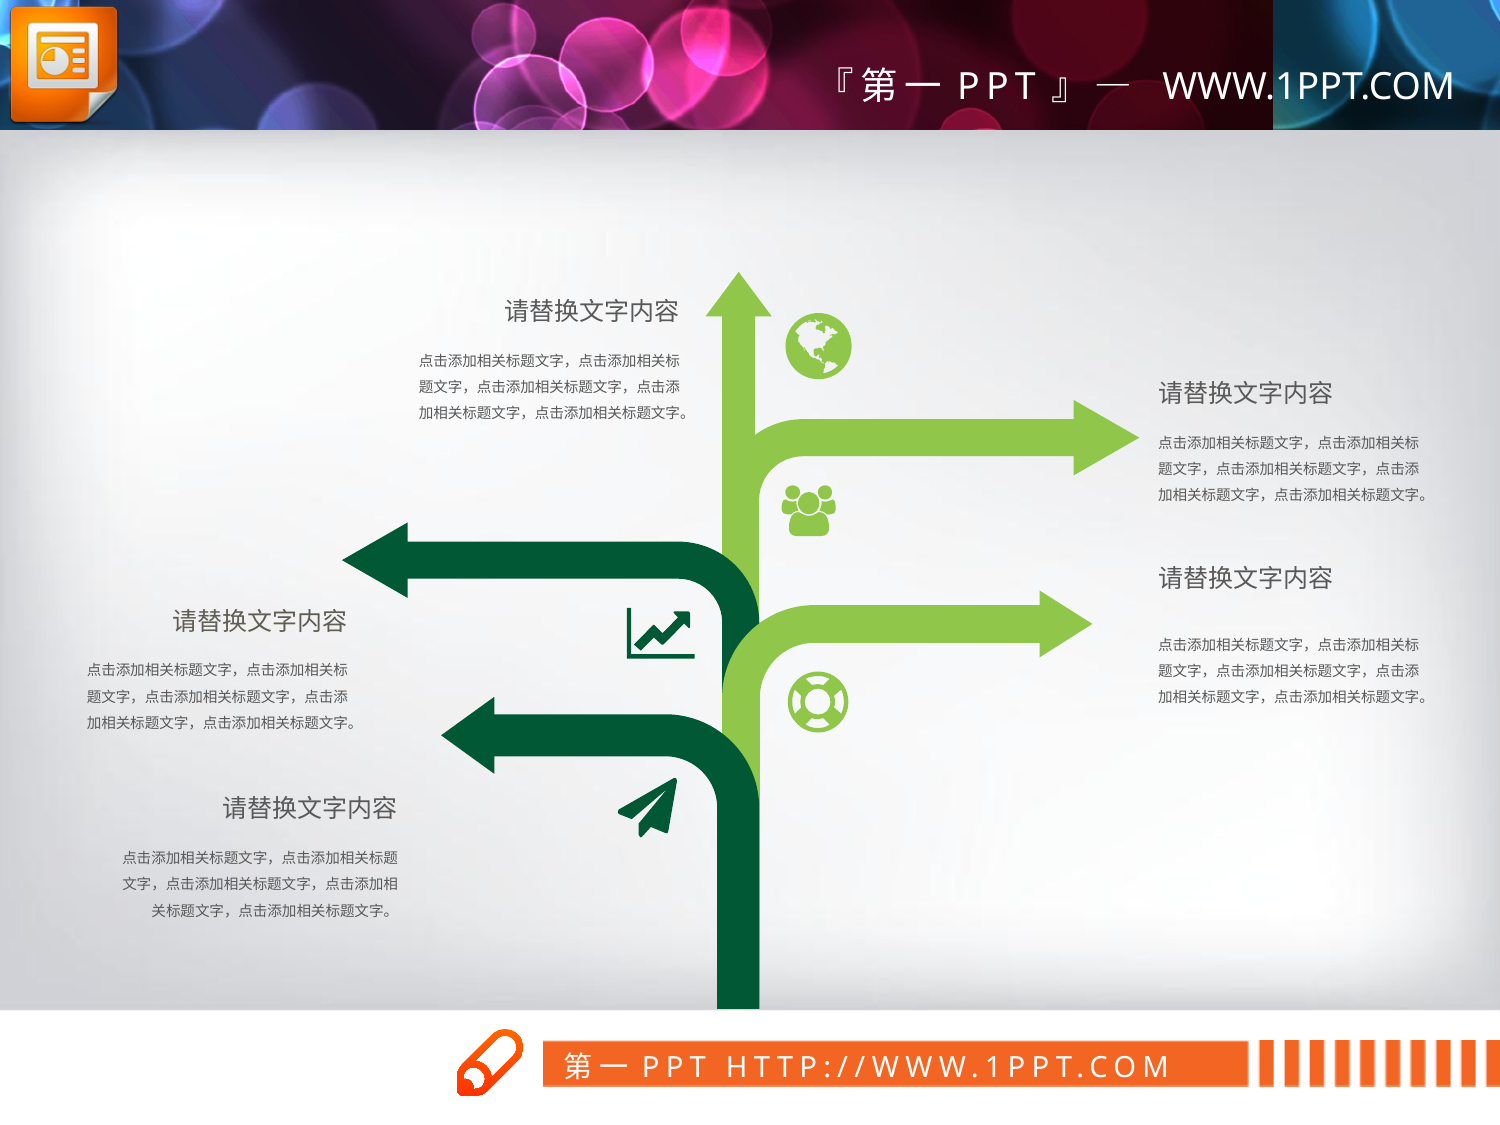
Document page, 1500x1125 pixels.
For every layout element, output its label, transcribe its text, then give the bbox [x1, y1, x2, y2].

text_box [617, 778, 678, 838]
text_box [785, 313, 852, 380]
text_box 请替换文字内容 点击添加相关标题文字，点击添加相关标题文字，点击添加相关标题文字，点击添加相关标题文字，点击添加相关标题文字。 [59, 597, 363, 757]
text_box [722, 399, 1140, 616]
text_box [722, 590, 1093, 801]
text_box 请替换文字内容 点击添加相关标题文字，点击添加相关标题文字，点击添加相关标题文字，点击添加相关标题文字，点击添加相关标题文字。 [391, 288, 695, 447]
text_box [781, 485, 836, 537]
picture [543, 1040, 1500, 1087]
text_box [626, 607, 695, 659]
text_box 请替换文字内容 点击添加相关标题文字，点击添加相关标题文字，点击添加相关标题文字，点击添加相关标题文字，点击添加相关标题文字。 [104, 785, 413, 927]
picture [0, 0, 1500, 1012]
text_box 请替换文字内容 点击添加相关标题文字，点击添加相关标题文字，点击添加相关标题文字，点击添加相关标题文字，点击添加相关标题文字。 [1143, 370, 1447, 529]
text_box 请替换文字内容 点击添加相关标题文字，点击添加相关标题文字，点击添加相关标题文字，点击添加相关标题文字，点击添加相关标题文字。 [1143, 554, 1447, 731]
text_box [441, 696, 760, 1009]
text_box [705, 271, 772, 487]
text_box [341, 522, 760, 684]
text_box [787, 671, 849, 733]
